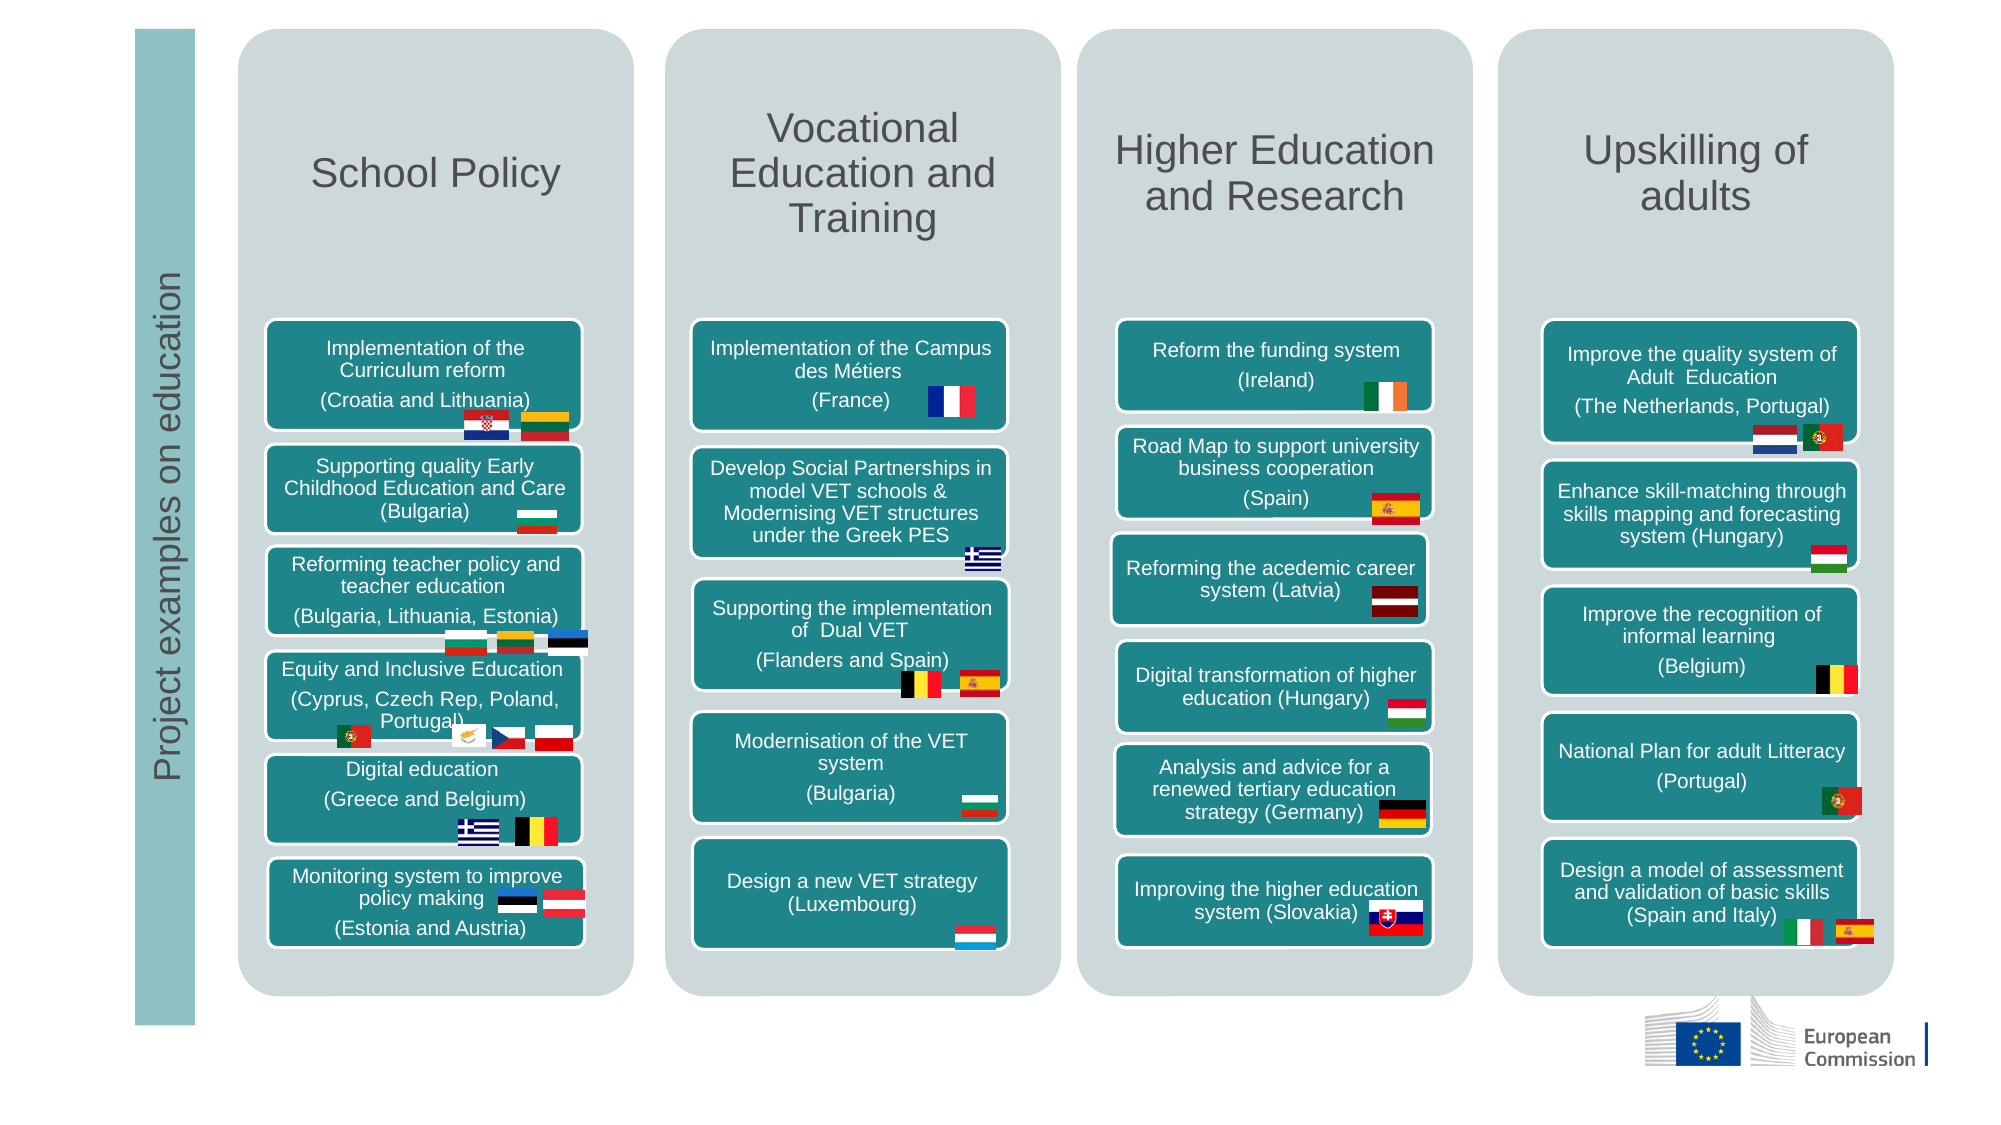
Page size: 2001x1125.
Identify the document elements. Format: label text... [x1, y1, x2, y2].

text_box Project examples on education [135, 28, 195, 1026]
picture [1822, 787, 1862, 815]
picture [498, 888, 537, 913]
picture [548, 630, 588, 656]
picture [1816, 665, 1858, 694]
picture [445, 630, 487, 656]
picture [1372, 586, 1418, 617]
picture [964, 547, 1001, 571]
picture [1803, 424, 1843, 451]
picture [1836, 919, 1874, 945]
picture [1811, 545, 1847, 573]
picture [1379, 800, 1426, 828]
picture [1369, 900, 1423, 936]
picture [517, 510, 557, 534]
picture [1753, 425, 1797, 454]
picture [543, 890, 585, 918]
picture [962, 795, 998, 818]
picture [1388, 699, 1426, 727]
picture [1364, 382, 1407, 411]
picture [458, 819, 499, 846]
picture [497, 631, 534, 654]
picture [1784, 919, 1823, 945]
picture [960, 670, 1000, 697]
picture [1372, 493, 1420, 525]
picture [955, 925, 996, 942]
picture [464, 410, 509, 440]
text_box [225, 28, 1899, 997]
picture [535, 725, 573, 751]
picture [1645, 991, 1928, 1066]
picture [928, 387, 975, 418]
picture [901, 671, 942, 698]
picture [337, 725, 371, 748]
picture [514, 817, 558, 846]
picture [521, 412, 569, 441]
picture [452, 724, 486, 748]
picture [492, 727, 525, 749]
